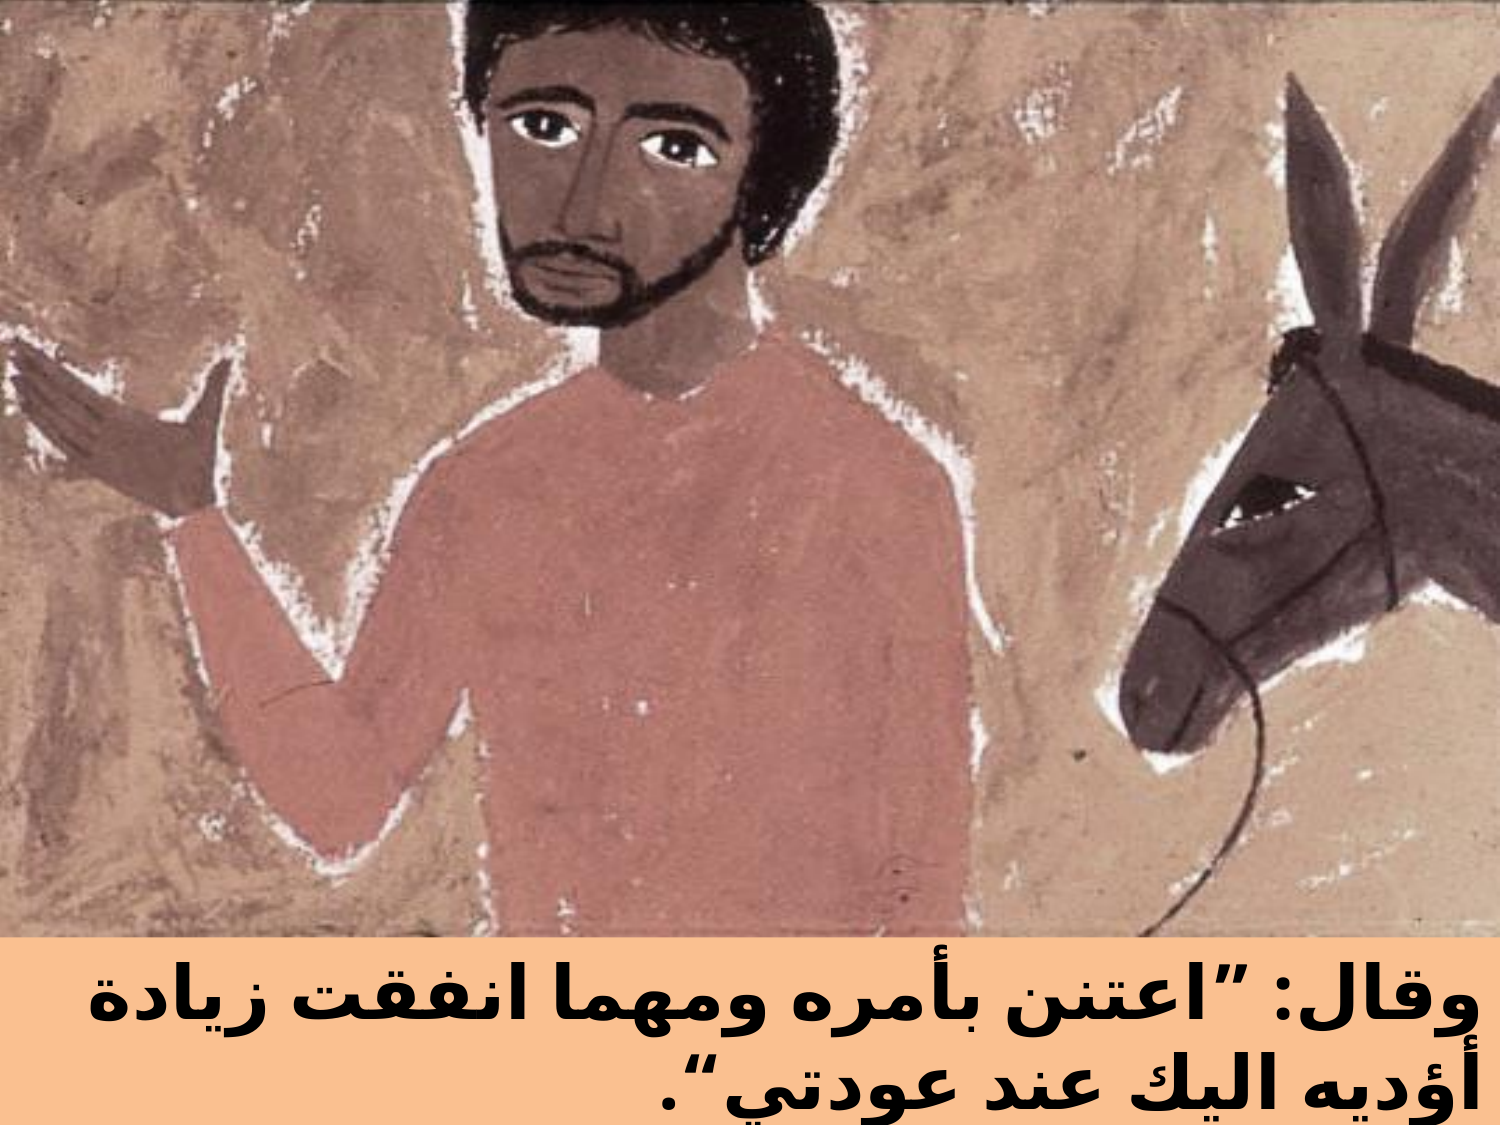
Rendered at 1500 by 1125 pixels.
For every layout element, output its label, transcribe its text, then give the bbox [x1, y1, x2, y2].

picture [0, 0, 1500, 938]
text_box وقال: ”اعتنن بأمره ومهما انفقت زيادة أؤديه اليك عند عودتي“. [0, 946, 1500, 1125]
